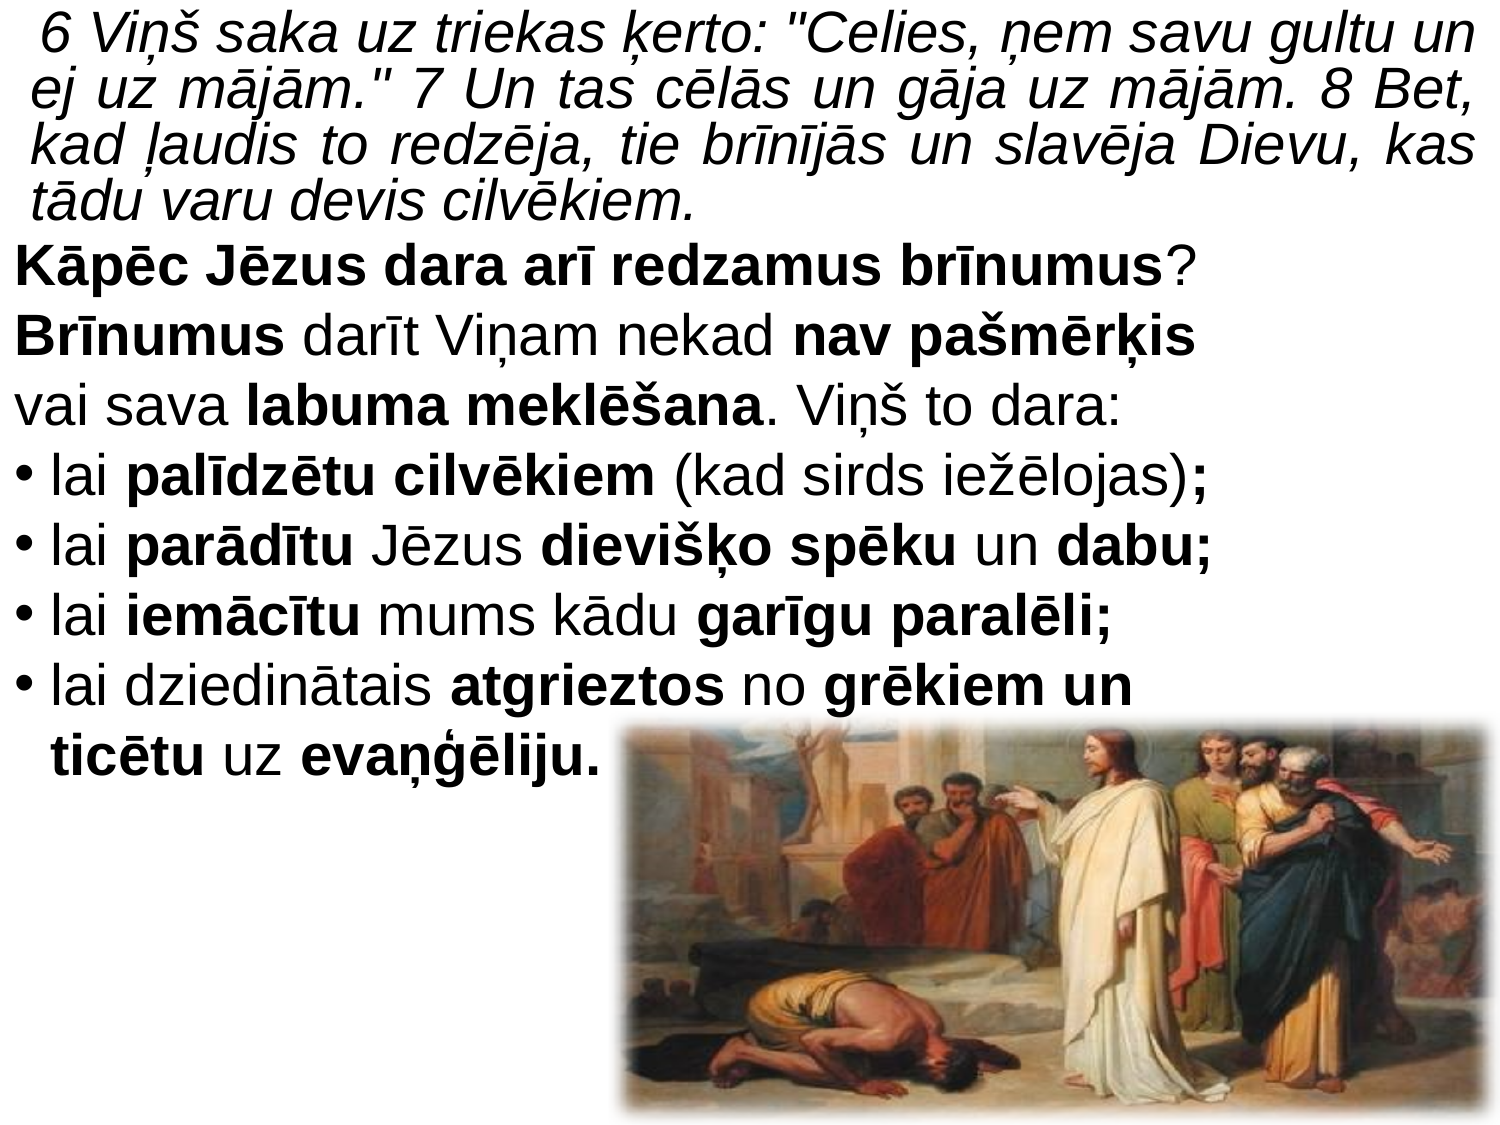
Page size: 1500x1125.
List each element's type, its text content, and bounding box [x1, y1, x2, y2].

list 6 Viņš saka uz triekas ķerto: "Celies, ņem savu gultu un ej uz mājām." 7 Un tas cēlās un gāja uz mājām. 8 Bet, kad ļaudis to redzēja, tie brīnījās un slavēja Dievu, kas tādu varu devis cilvēkiem. [0, 0, 1495, 173]
text_box Kāpēc Jēzus dara arī redzamus brīnumus? Brīnumus darīt Viņam nekad nav pašmērķis vai sava labuma meklēšana. Viņš to dara: lai palīdzētu cilvēkiem (kad sirds iežēlojas); lai parādītu Jēzus dievišķo spēku un dabu; lai iemācītu mums kādu garīgu paralēli; lai dziedinātais atgrieztos no grēkiem un ticētu uz evaņģēliju. [0, 219, 1258, 795]
picture [607, 711, 1500, 1125]
